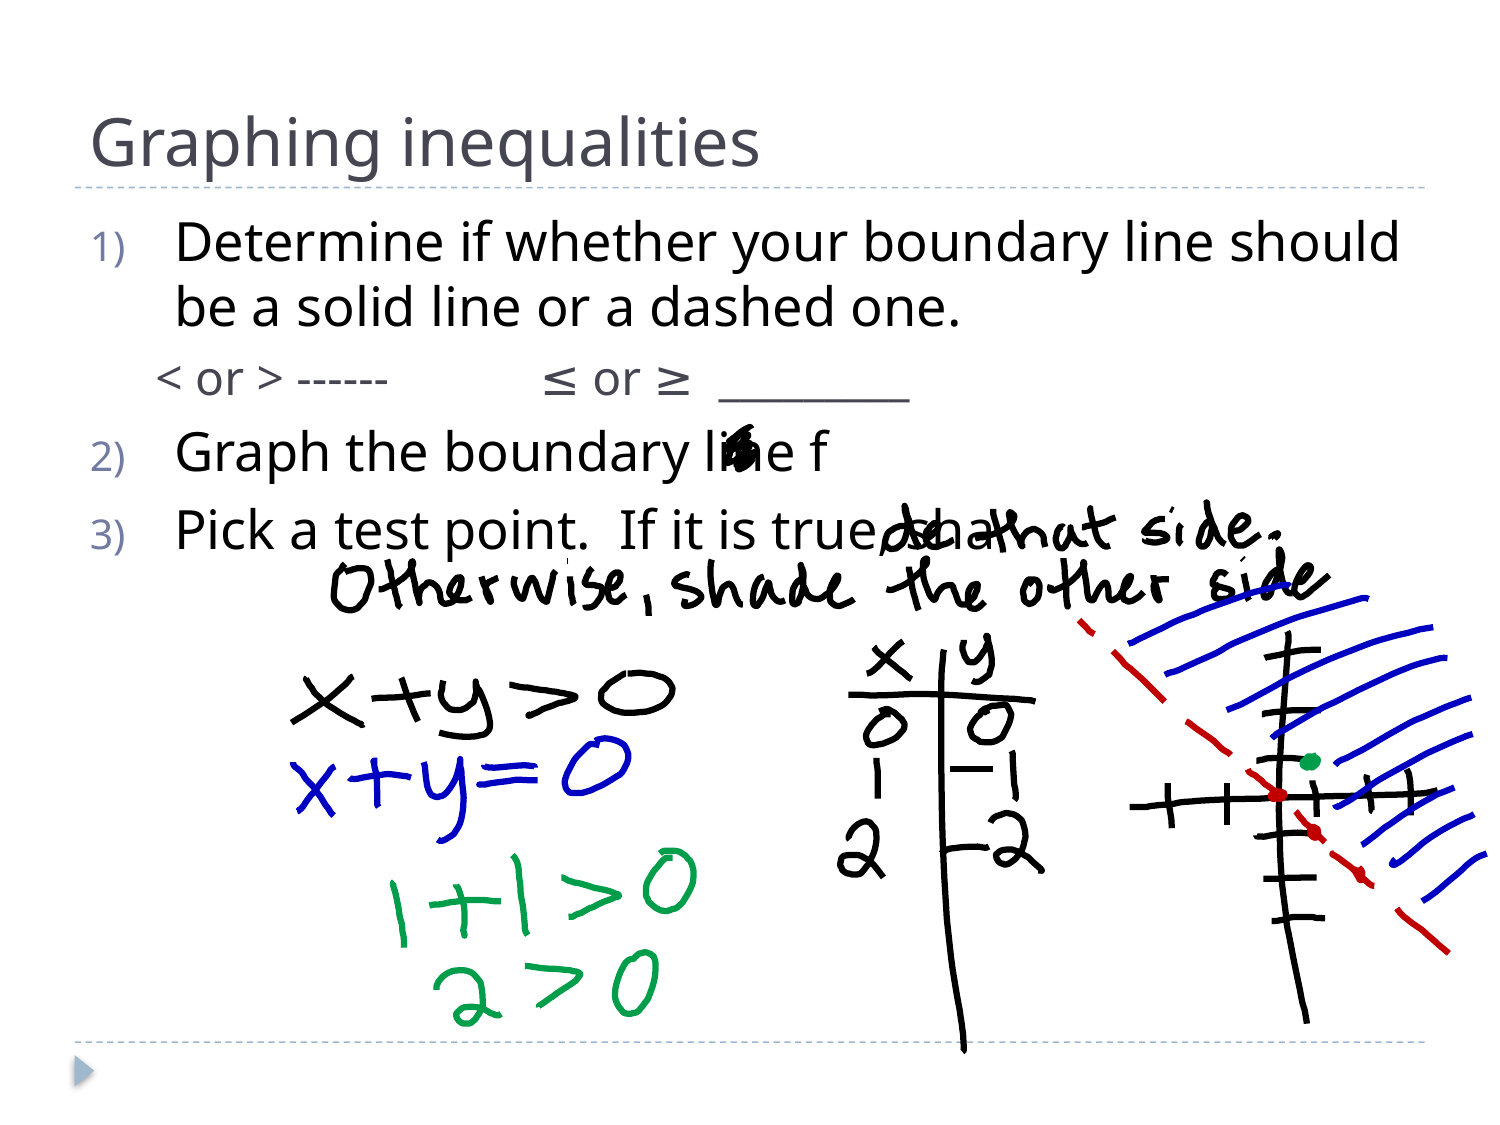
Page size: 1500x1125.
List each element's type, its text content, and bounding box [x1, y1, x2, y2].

text_box [1049, 561, 1145, 603]
text_box [1278, 760, 1296, 796]
text_box [942, 852, 965, 1053]
text_box [1406, 768, 1412, 808]
text_box [673, 573, 703, 607]
text_box [1285, 920, 1308, 1024]
text_box [1391, 813, 1475, 866]
text_box [1371, 791, 1408, 797]
text_box [1421, 852, 1488, 902]
text_box [839, 820, 885, 878]
text_box [940, 845, 990, 855]
text_box [1263, 594, 1272, 599]
text_box [1284, 655, 1290, 679]
text_box [645, 849, 695, 912]
text_box [791, 564, 855, 607]
text_box [600, 672, 674, 714]
text_box [478, 778, 538, 786]
text_box [1093, 525, 1111, 548]
text_box [305, 677, 328, 700]
text_box [333, 563, 373, 611]
text_box [524, 965, 582, 1008]
text_box [1317, 794, 1353, 798]
text_box [1278, 799, 1298, 833]
text_box [372, 759, 380, 808]
text_box [752, 575, 786, 607]
text_box [400, 677, 408, 695]
text_box [511, 854, 529, 936]
text_box [1127, 584, 1291, 645]
text_box [645, 594, 650, 616]
text_box [969, 703, 1012, 744]
text_box [1361, 786, 1455, 846]
text_box [1062, 558, 1067, 583]
text_box [961, 635, 993, 683]
text_box [1293, 564, 1330, 599]
text_box [429, 900, 459, 907]
text_box [513, 570, 557, 603]
text_box [291, 675, 354, 724]
text_box [422, 758, 465, 842]
text_box [1089, 507, 1098, 524]
text_box [296, 765, 336, 813]
text_box [1308, 830, 1318, 839]
text_box [1284, 587, 1293, 595]
text_box [1166, 783, 1173, 829]
text_box [1365, 774, 1369, 786]
text_box [886, 658, 913, 680]
text_box [912, 593, 920, 611]
text_box [1022, 578, 1041, 605]
text_box [292, 762, 316, 790]
text_box [1112, 650, 1166, 703]
text_box [455, 884, 466, 937]
text_box [1281, 713, 1292, 730]
list Determine if whether your boundary line should be a solid line or a dashed one. < or > ------ ≤ or ≥ _________ Graph the boundary line f Pick a test point. If it is true, sha [75, 200, 1425, 1010]
text_box [989, 812, 1043, 872]
text_box [386, 559, 394, 583]
text_box [865, 708, 906, 746]
text_box [1270, 532, 1279, 540]
text_box [709, 559, 743, 606]
text_box [316, 790, 335, 817]
text_box [1367, 788, 1374, 813]
text_box [1278, 836, 1300, 877]
text_box [1263, 876, 1317, 880]
text_box [480, 576, 499, 603]
text_box [463, 899, 501, 904]
text_box [875, 757, 879, 799]
text_box [886, 557, 986, 610]
text_box [940, 699, 954, 850]
text_box [435, 969, 502, 1025]
title Graphing inequalities [75, 24, 1425, 188]
text_box [1261, 709, 1316, 716]
text_box [1271, 916, 1326, 922]
text_box [483, 764, 536, 769]
text_box [1197, 501, 1226, 548]
text_box [1211, 571, 1233, 600]
text_box [1129, 803, 1168, 808]
text_box [1143, 518, 1169, 544]
text_box [371, 692, 431, 700]
text_box [1227, 797, 1271, 802]
text_box [1295, 810, 1326, 843]
text_box [1255, 831, 1310, 838]
text_box [569, 576, 575, 605]
text_box [1185, 720, 1232, 756]
text_box [992, 508, 999, 531]
text_box [378, 560, 472, 605]
text_box [561, 876, 620, 918]
text_box [1081, 516, 1116, 529]
text_box [378, 773, 412, 779]
text_box [1264, 648, 1321, 659]
text_box [1280, 879, 1302, 918]
text_box [1256, 757, 1304, 762]
text_box [1242, 573, 1249, 593]
text_box [348, 774, 375, 780]
text_box [1301, 753, 1319, 769]
text_box [1282, 686, 1292, 710]
text_box [1152, 575, 1169, 602]
text_box [884, 505, 921, 550]
text_box [1396, 907, 1450, 954]
text_box [407, 697, 419, 722]
text_box [1055, 525, 1088, 550]
text_box [974, 511, 1047, 548]
text_box [1271, 657, 1448, 739]
text_box [866, 640, 904, 675]
text_box [1279, 729, 1294, 757]
text_box [563, 737, 630, 794]
text_box [1226, 626, 1434, 711]
text_box [1331, 852, 1375, 887]
text_box [1334, 696, 1472, 766]
text_box [1065, 587, 1069, 608]
text_box [1334, 733, 1473, 808]
text_box [392, 881, 405, 948]
text_box [583, 567, 603, 609]
text_box [614, 951, 657, 1015]
text_box [924, 522, 955, 548]
text_box [1286, 631, 1290, 652]
text_box [726, 426, 758, 471]
text_box [1228, 514, 1261, 547]
text_box [1010, 750, 1017, 801]
text_box [1000, 542, 1004, 553]
text_box [394, 591, 402, 609]
text_box [908, 566, 912, 579]
text_box [1269, 790, 1286, 800]
text_box [940, 649, 947, 693]
text_box [438, 680, 491, 738]
text_box [873, 646, 885, 658]
text_box [1170, 798, 1226, 806]
text_box [1263, 548, 1289, 588]
text_box [848, 693, 1036, 703]
text_box [509, 684, 577, 717]
text_box [1311, 780, 1318, 817]
text_box [606, 571, 627, 603]
text_box [1354, 867, 1364, 876]
text_box [1311, 826, 1319, 834]
text_box [324, 698, 364, 726]
text_box [1412, 789, 1438, 795]
text_box [1164, 597, 1369, 676]
text_box [1078, 619, 1095, 635]
text_box [1247, 768, 1278, 794]
text_box [1178, 523, 1183, 545]
